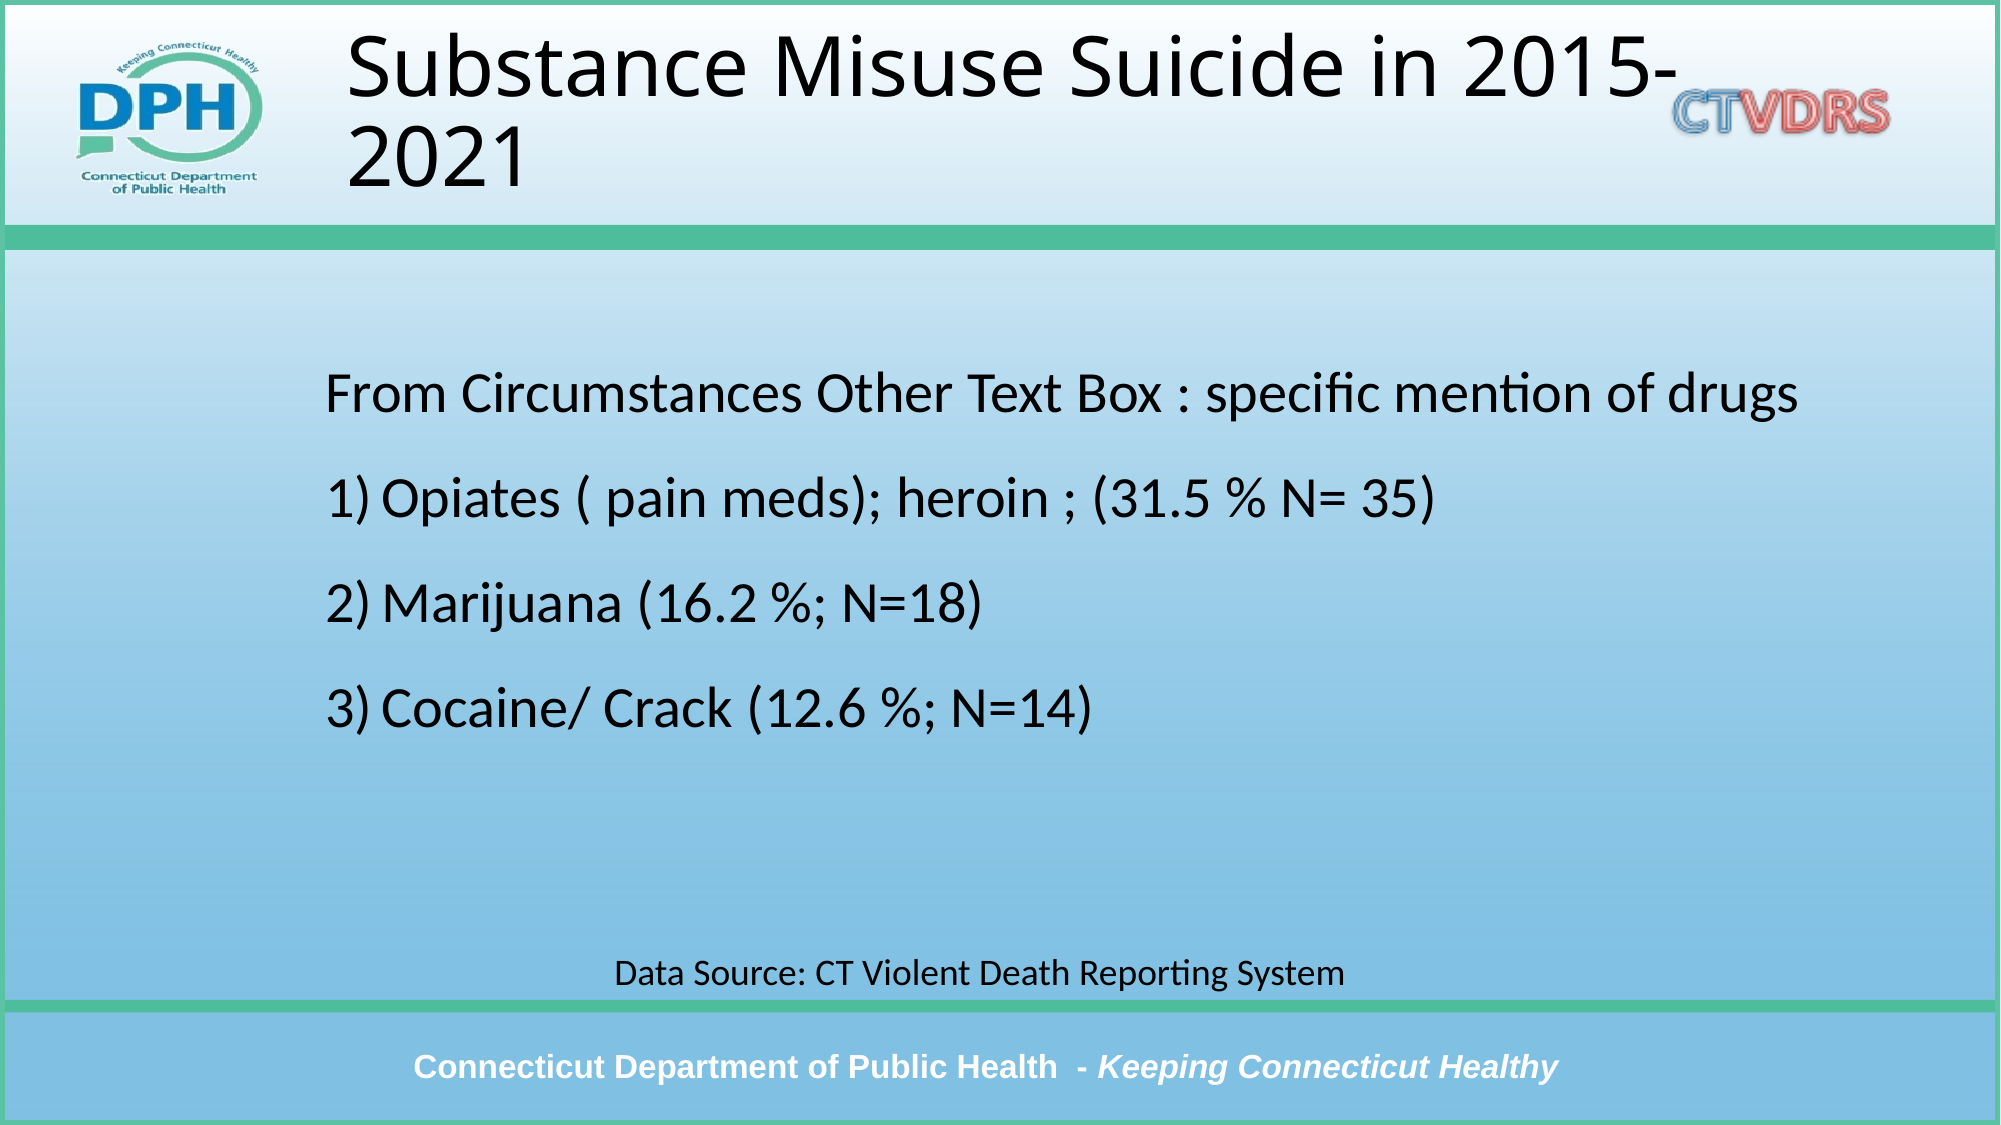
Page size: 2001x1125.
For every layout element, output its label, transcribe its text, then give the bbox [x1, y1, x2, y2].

text_box Data Source: CT Violent Death Reporting System [599, 940, 1362, 1001]
title Substance Misuse Suicide in 2015-2021 [331, 4, 1750, 225]
text_box From Circumstances Other Text Box : specific mention of drugs Opiates ( pain meds); heroin ; (31.5 % N= 35) Marijuana (16.2 %; N=18) Cocaine/ Crack (12.6 %; N=14) [235, 312, 1889, 815]
picture [66, 37, 270, 199]
picture [1655, 64, 1934, 166]
